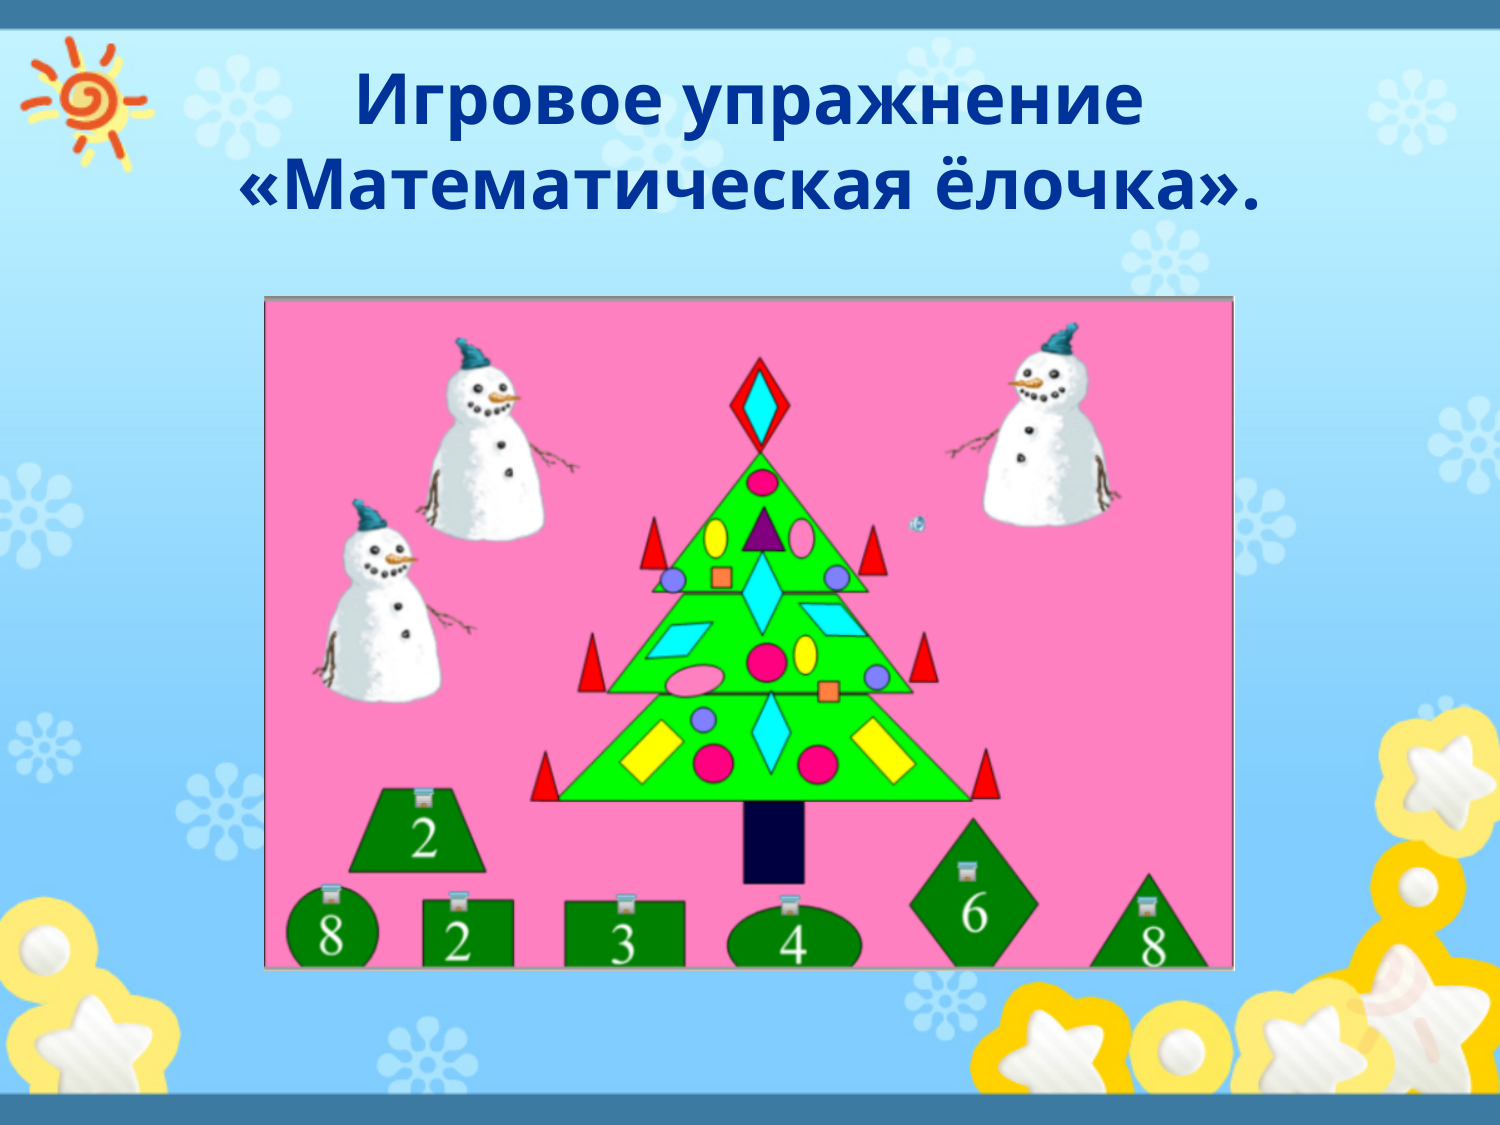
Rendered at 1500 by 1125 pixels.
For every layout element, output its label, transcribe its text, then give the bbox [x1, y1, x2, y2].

picture [0, 0, 1500, 1125]
title Игровое упражнение «Математическая ёлочка». [75, 45, 1425, 233]
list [264, 296, 1236, 971]
